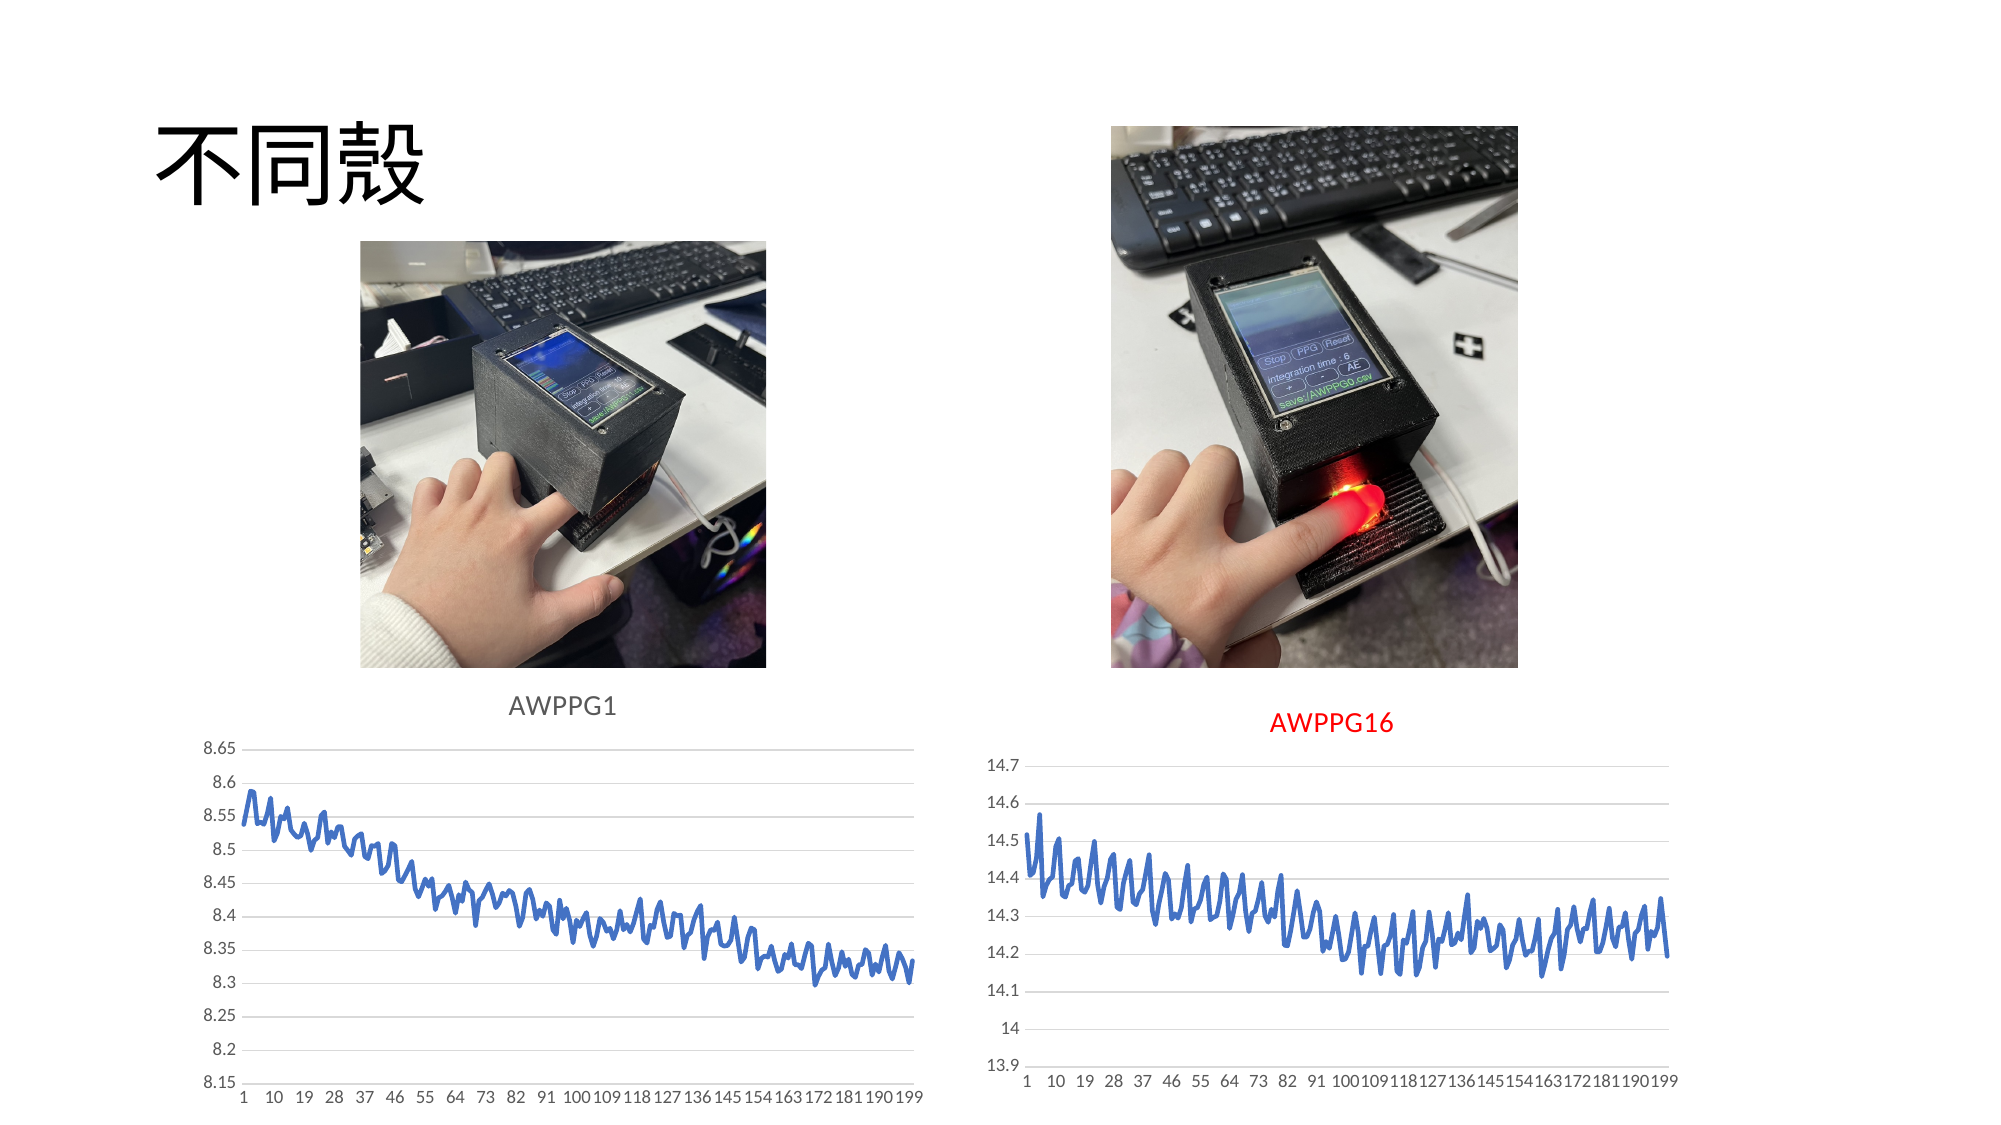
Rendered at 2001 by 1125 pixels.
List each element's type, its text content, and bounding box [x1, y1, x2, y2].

chart [188, 667, 939, 1118]
picture [1111, 126, 1518, 668]
title 不同殼 [137, 59, 1863, 278]
chart [971, 685, 1693, 1101]
picture [360, 241, 767, 667]
